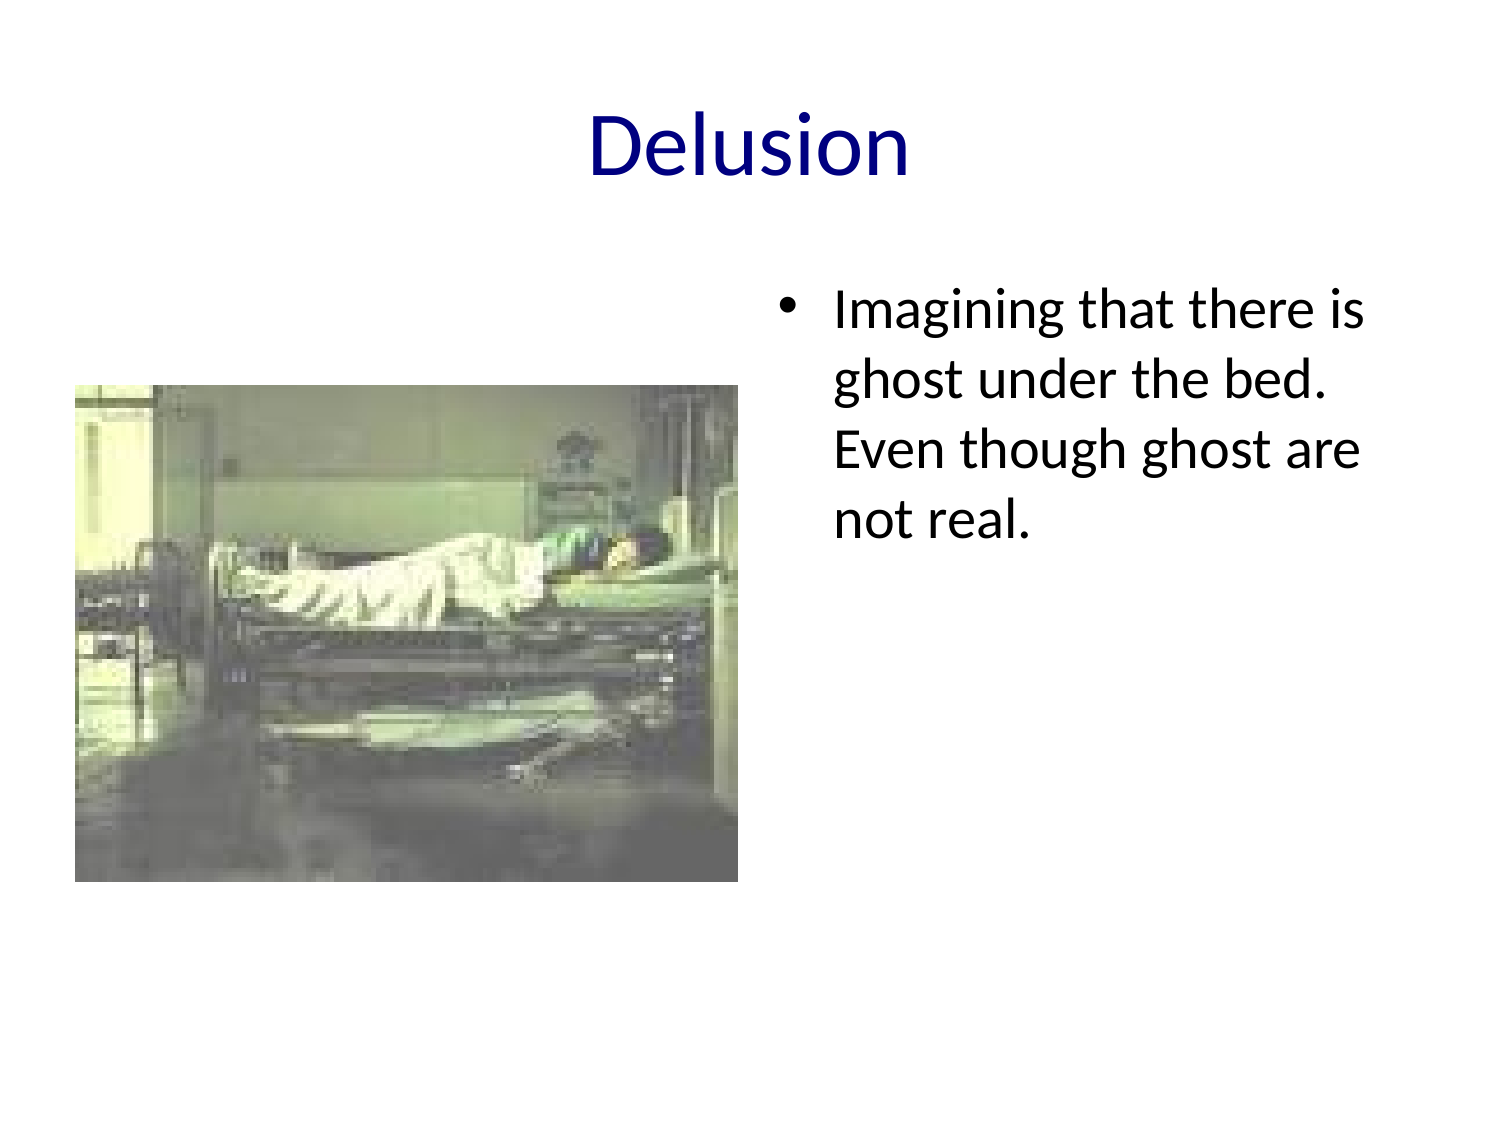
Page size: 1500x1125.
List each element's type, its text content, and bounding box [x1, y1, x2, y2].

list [74, 262, 738, 1006]
title Delusion [75, 45, 1425, 233]
list Imagining that there is ghost under the bed. Even though ghost are not real. [762, 262, 1425, 1005]
